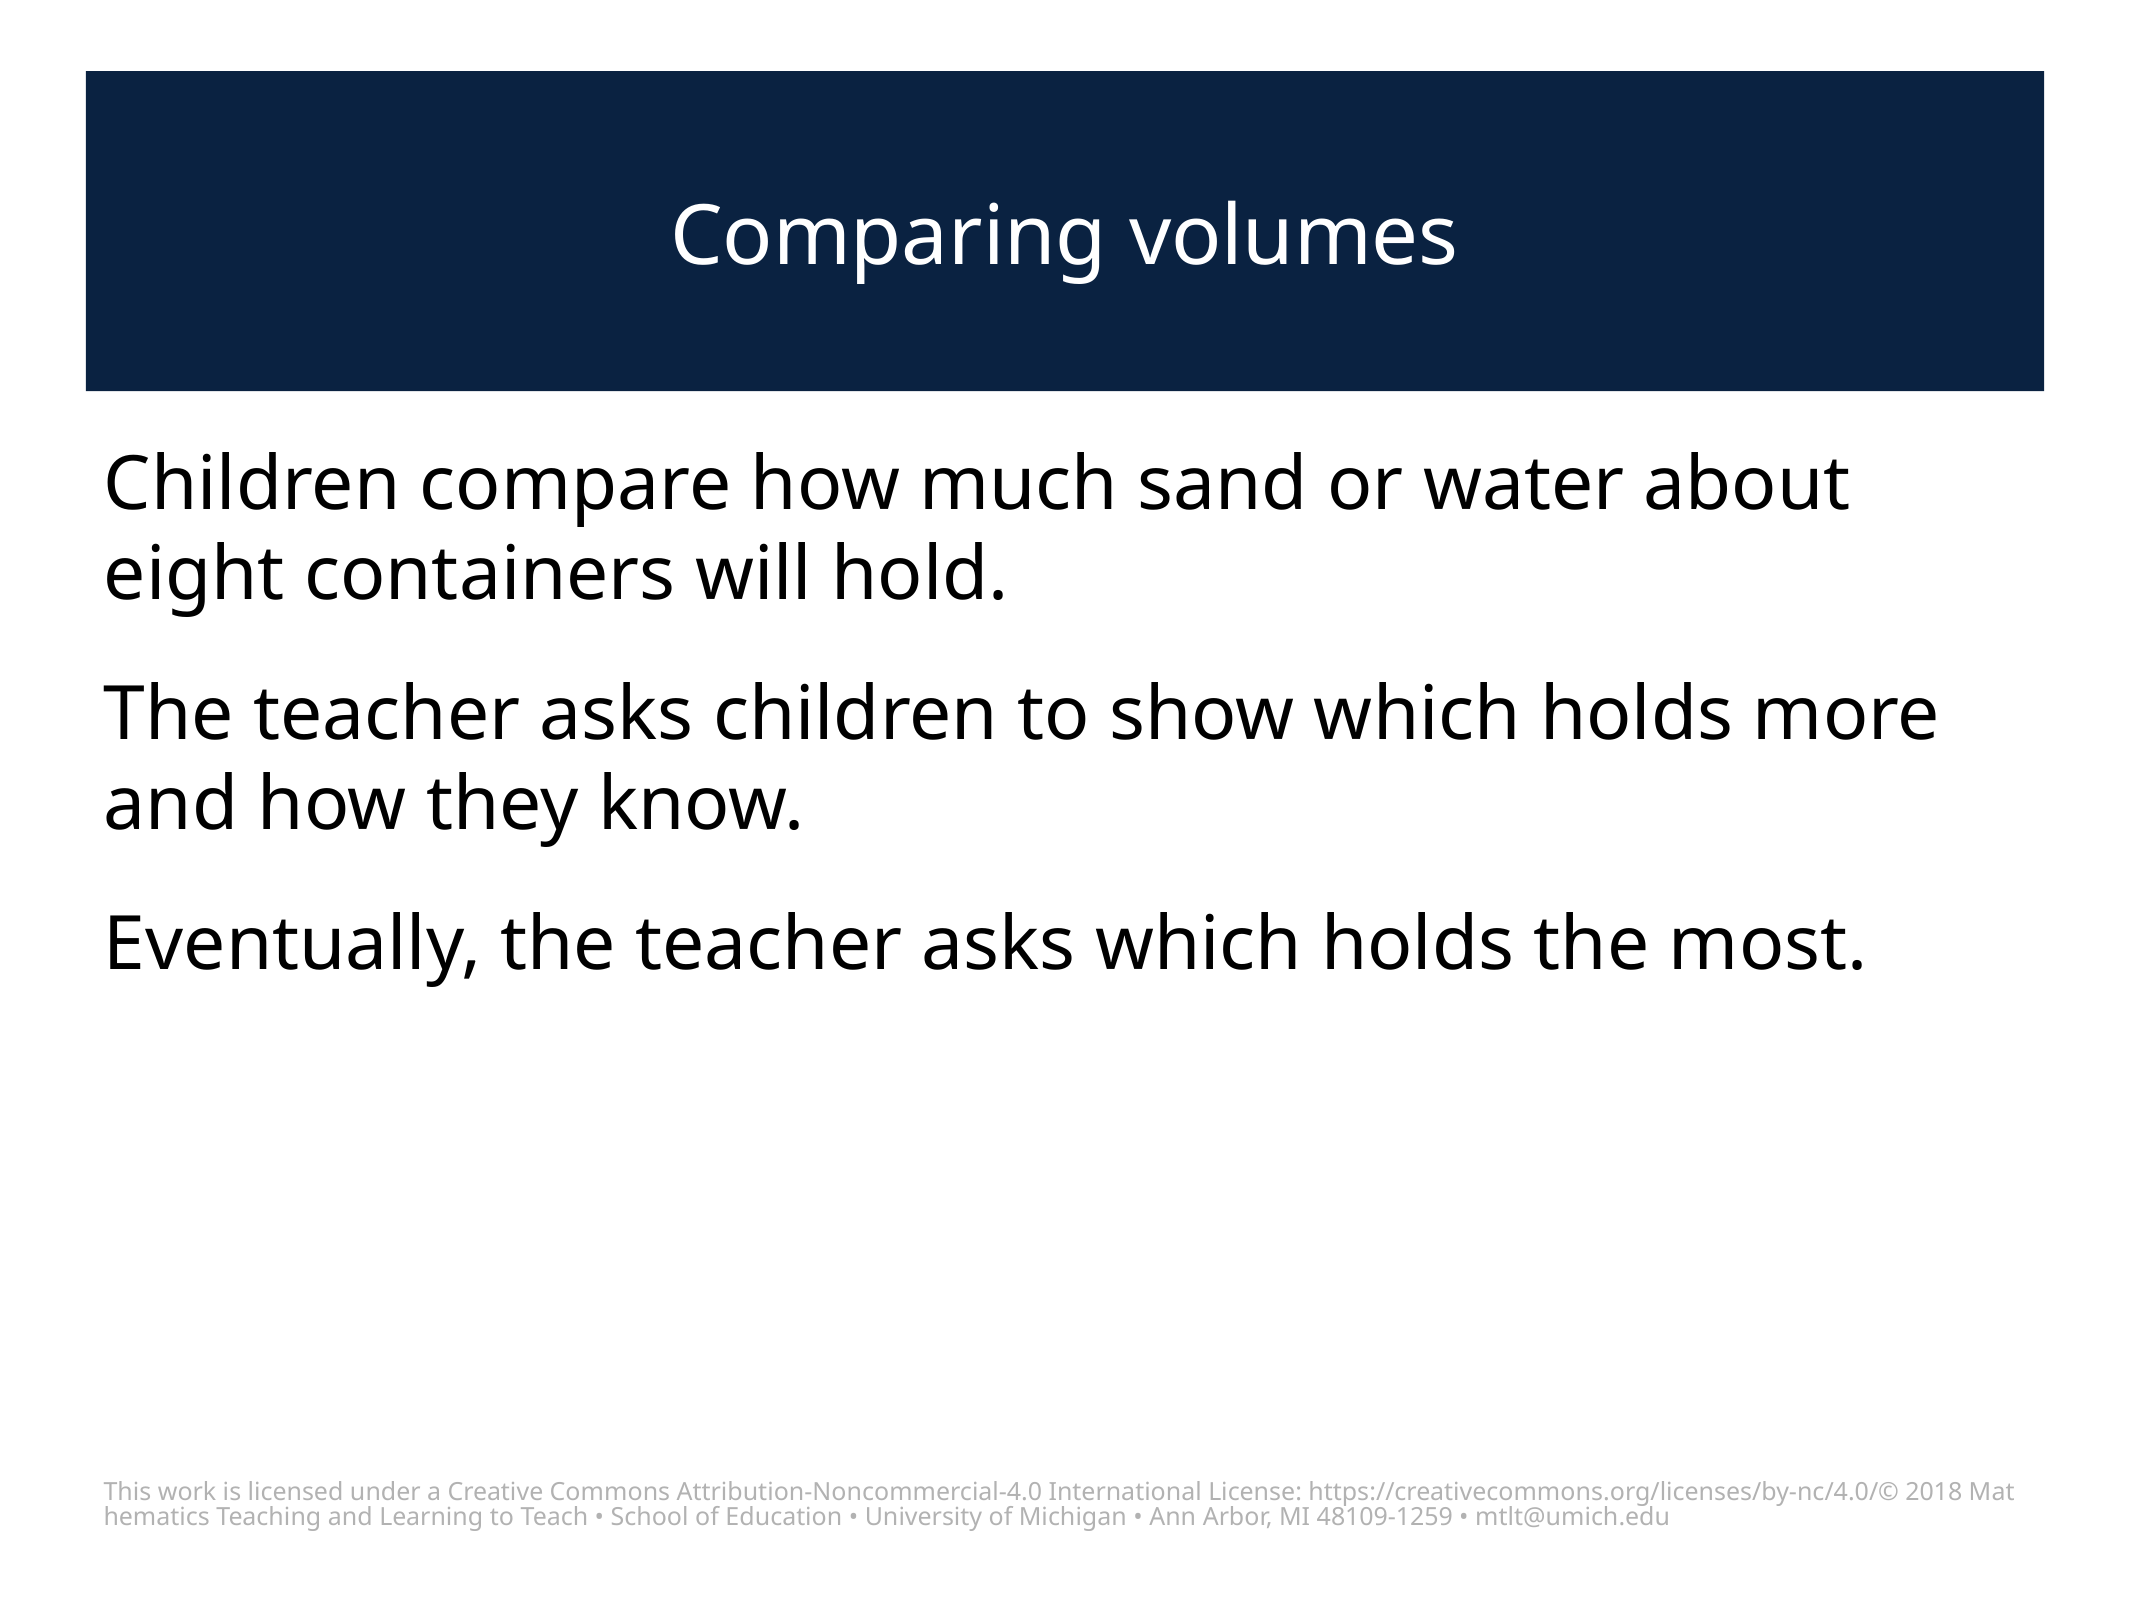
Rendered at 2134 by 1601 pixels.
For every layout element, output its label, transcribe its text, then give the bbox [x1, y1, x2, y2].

list Children compare how much sand or water about eight containers will hold. The teacher asks children to show which holds more and how they know. Eventually, the teacher asks which holds the most. [88, 426, 2045, 1430]
title Comparing volumes [85, 71, 2045, 392]
footer This work is licensed under a Creative Commons Attribution-Noncommercial-4.0 International License: https://creativecommons.org/licenses/by-nc/4.0/ © 2018 Mathematics Teaching and Learning to Teach • School of Education • University of Michigan • Ann Arbor, MI 48109-1259 • mtlt@umich.edu [88, 1436, 2045, 1548]
